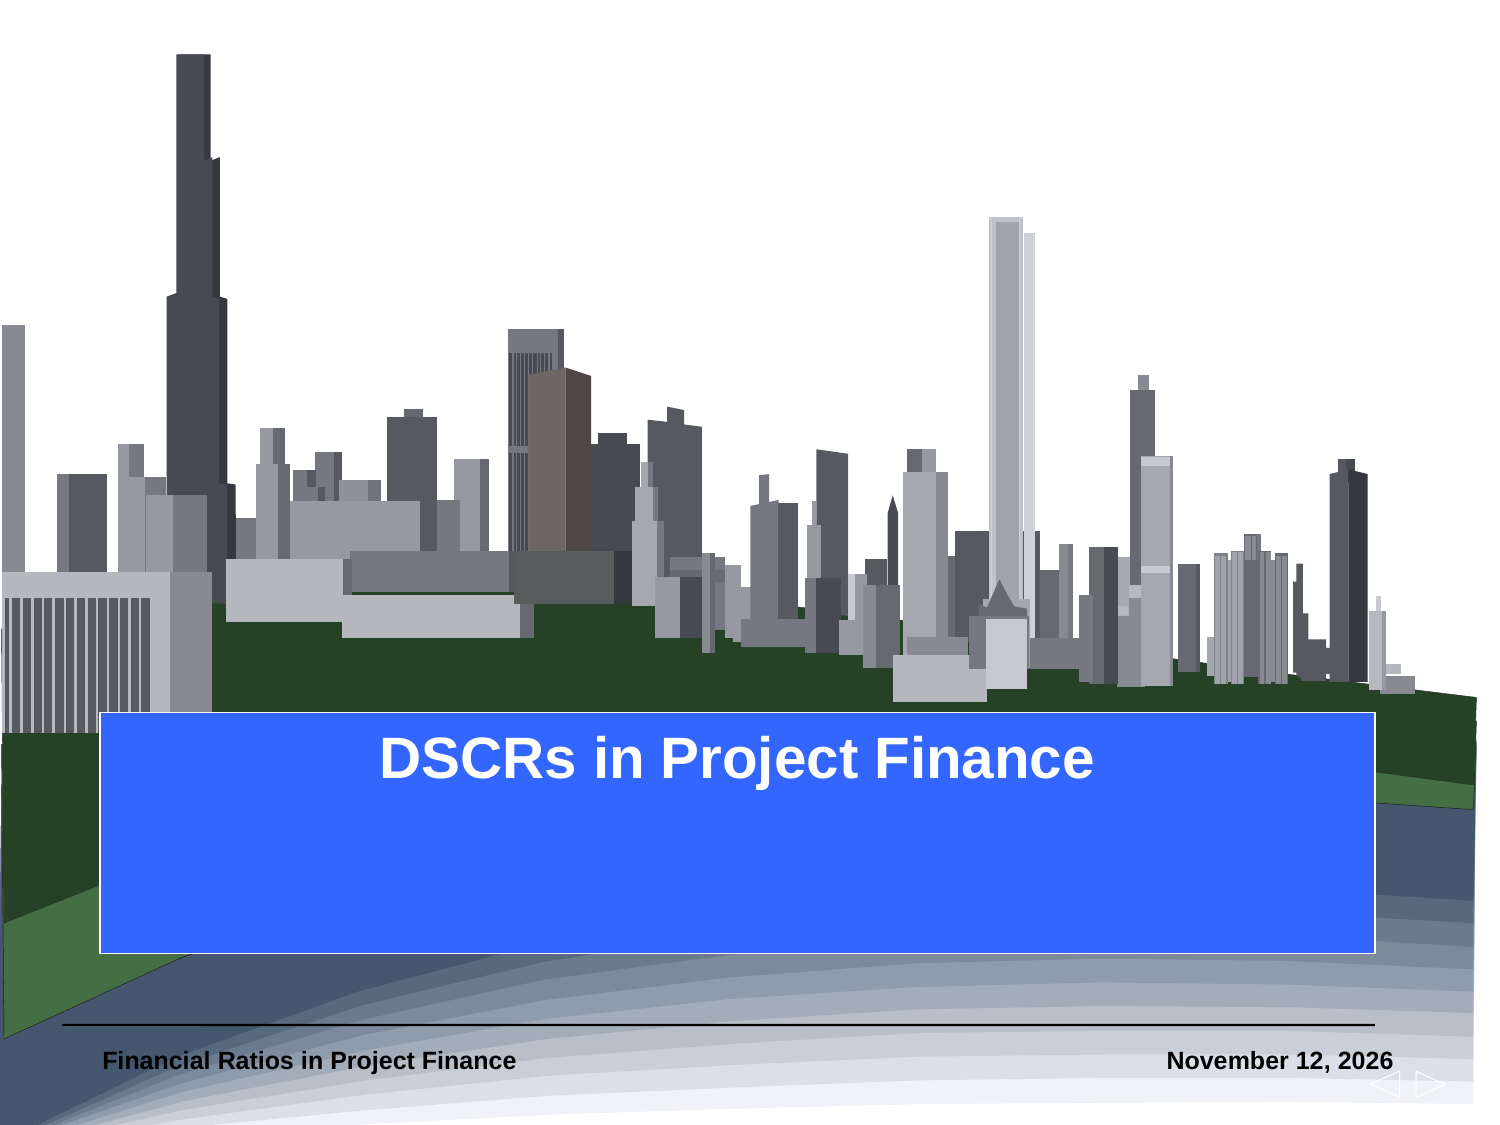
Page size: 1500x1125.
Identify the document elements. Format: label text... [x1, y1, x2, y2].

title DSCRs in Project Finance [99, 712, 1376, 954]
